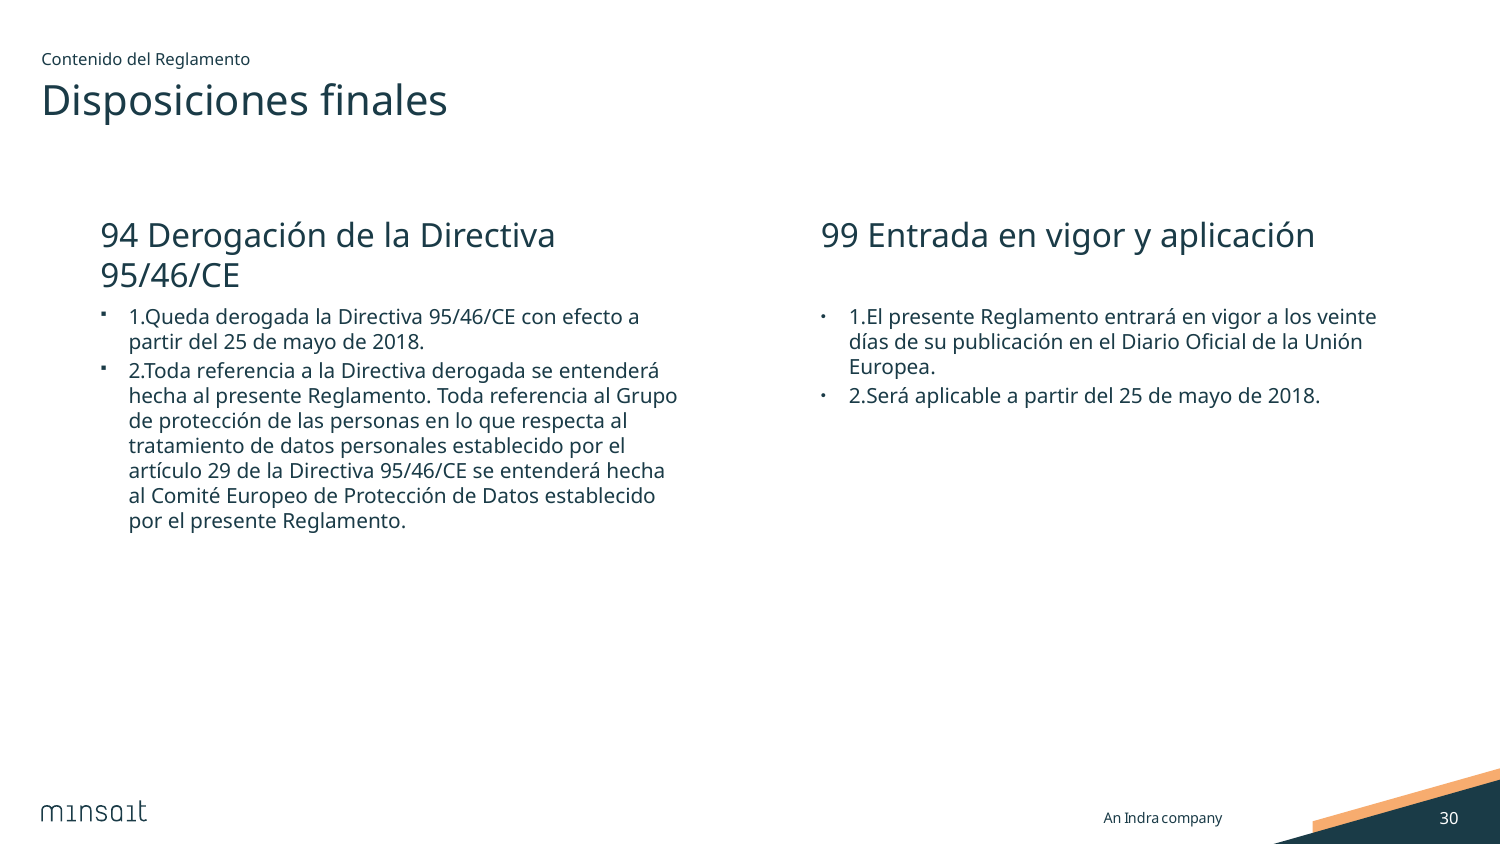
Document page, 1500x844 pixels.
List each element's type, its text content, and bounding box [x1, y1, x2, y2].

text_box 94 Derogación de la Directiva 95/46/CE [100, 214, 680, 328]
title Disposiciones finales [41, 79, 1459, 193]
list Contenido del Reglamento [41, 43, 1459, 75]
text_box 1.Queda derogada la Directiva 95/46/CE con efecto a partir del 25 de mayo de 2018. 2.Toda referencia a la Directiva derogada se entenderá hecha al presente Reglamento. Toda referencia al Grupo de protección de las personas en lo que respecta al tratamiento de datos personales establecido por el artículo 29 de la Directiva 95/46/CE se entenderá hecha al Comité Europeo de Protección de Datos establecido por el presente Reglamento. [100, 328, 680, 777]
text_box 99 Entrada en vigor y aplicación [820, 214, 1353, 328]
text_box 1.El presente Reglamento entrará en vigor a los veinte días de su publicación en el Diario Oficial de la Unión Europea. 2.Será aplicable a partir del 25 de mayo de 2018. [820, 303, 1413, 777]
